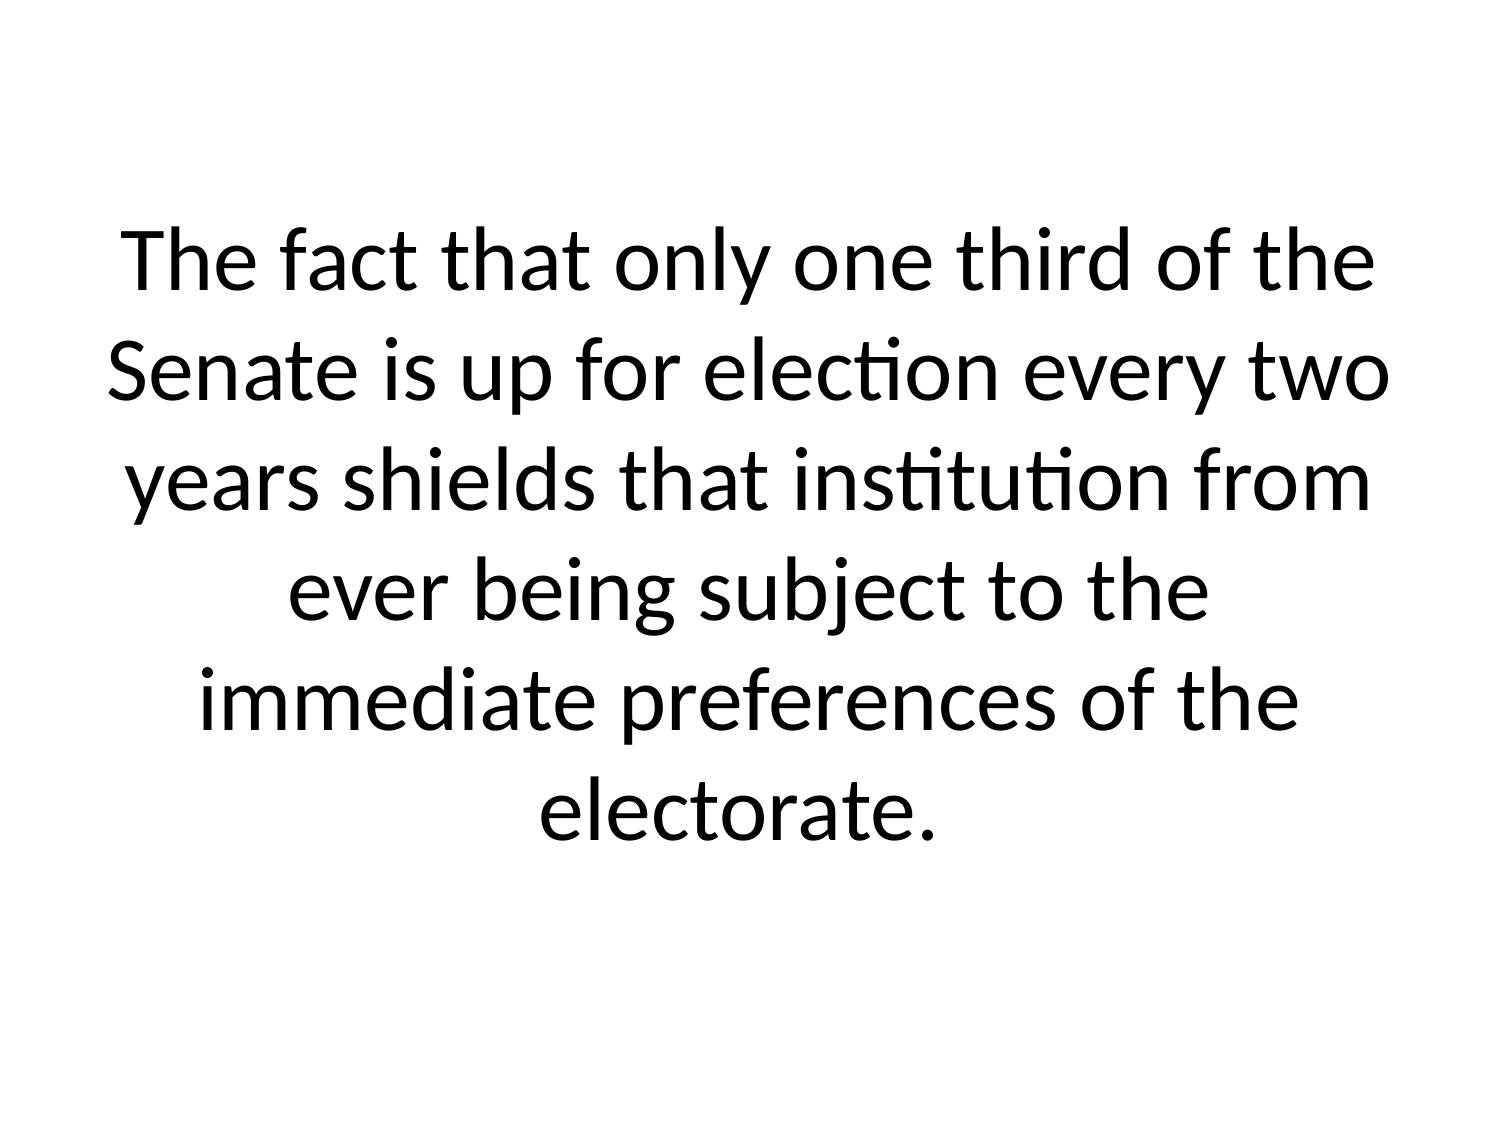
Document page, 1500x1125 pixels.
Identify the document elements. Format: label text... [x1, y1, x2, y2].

title The fact that only one third of the Senate is up for election every two years shields that institution from ever being subject to the immediate preferences of the electorate. [74, 44, 1426, 1013]
